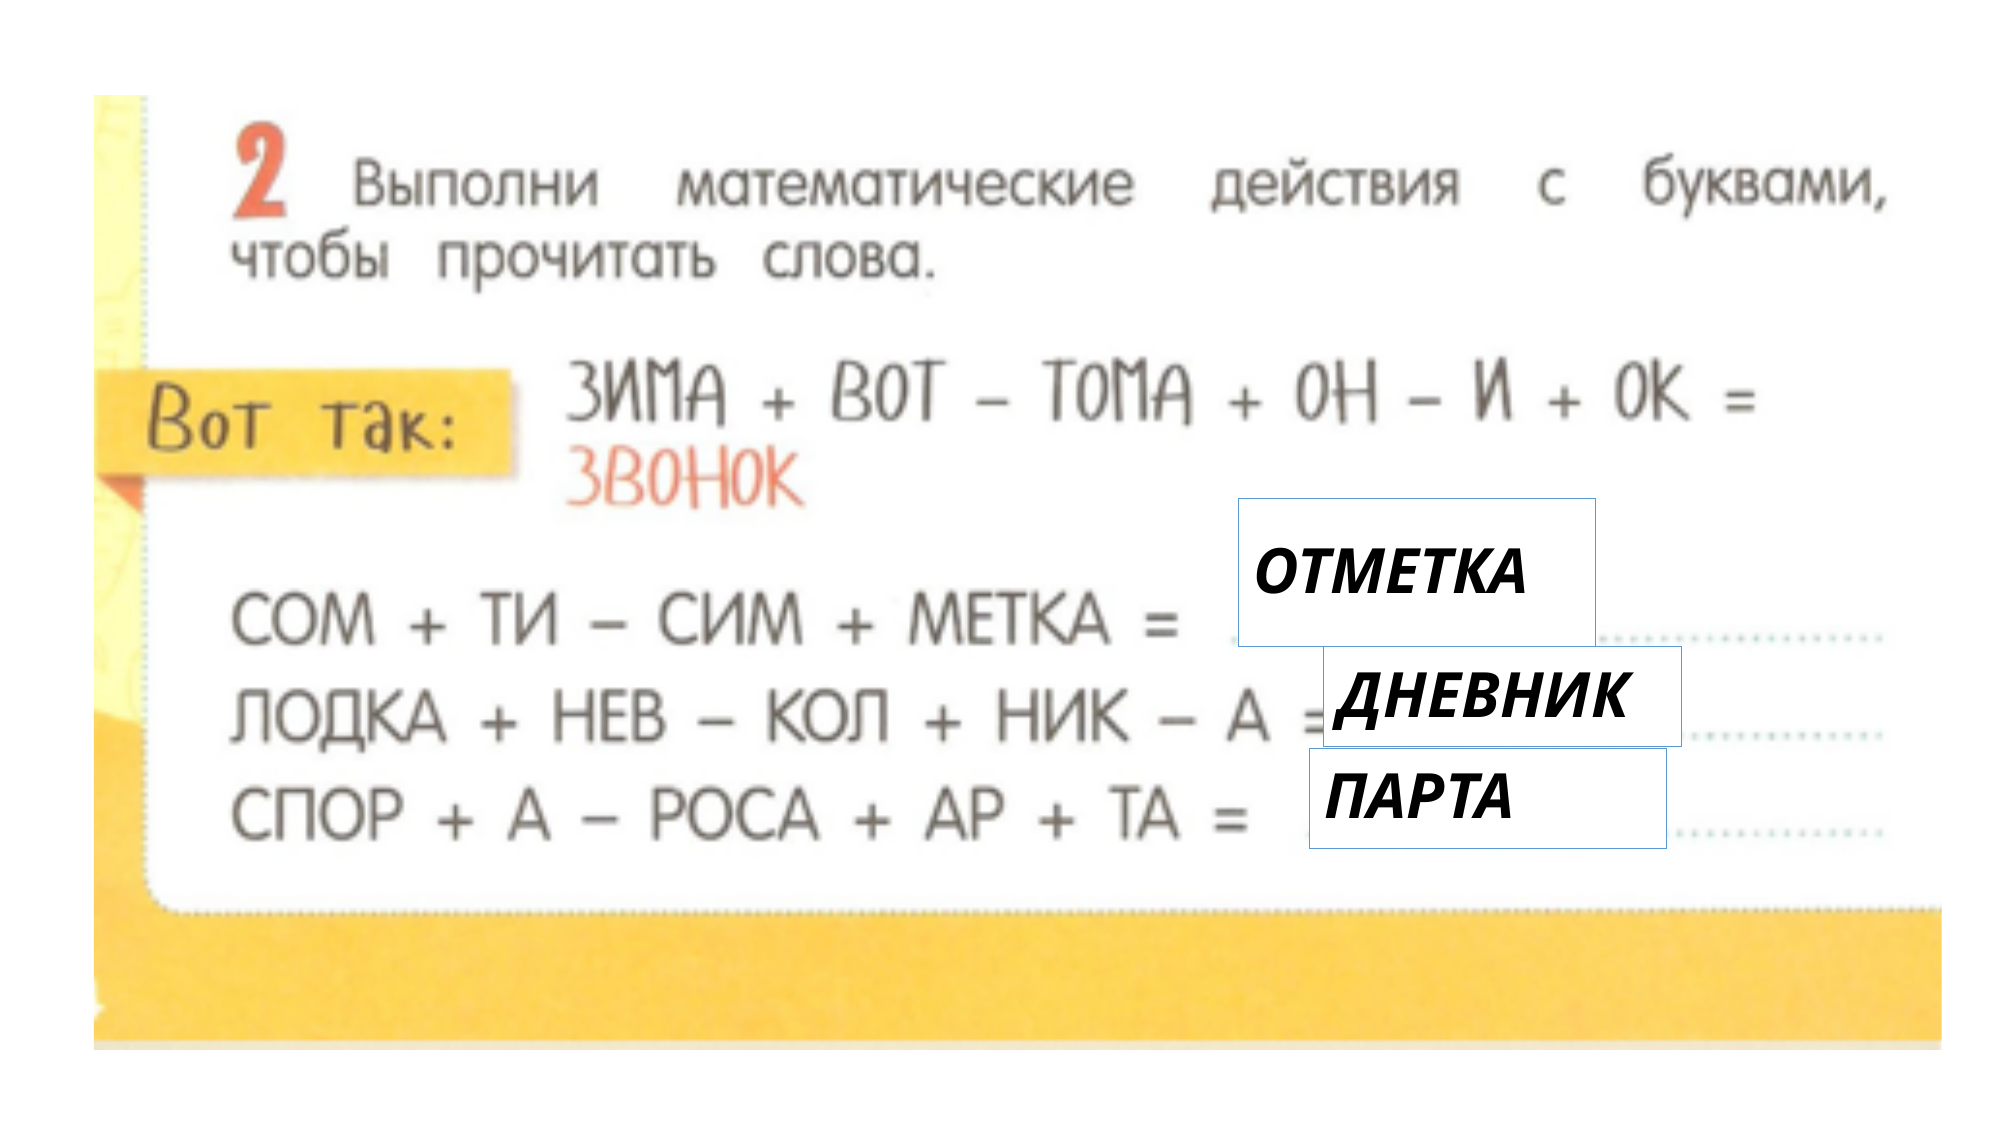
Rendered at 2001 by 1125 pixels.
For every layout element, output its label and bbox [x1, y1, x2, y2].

picture [93, 95, 1942, 1050]
